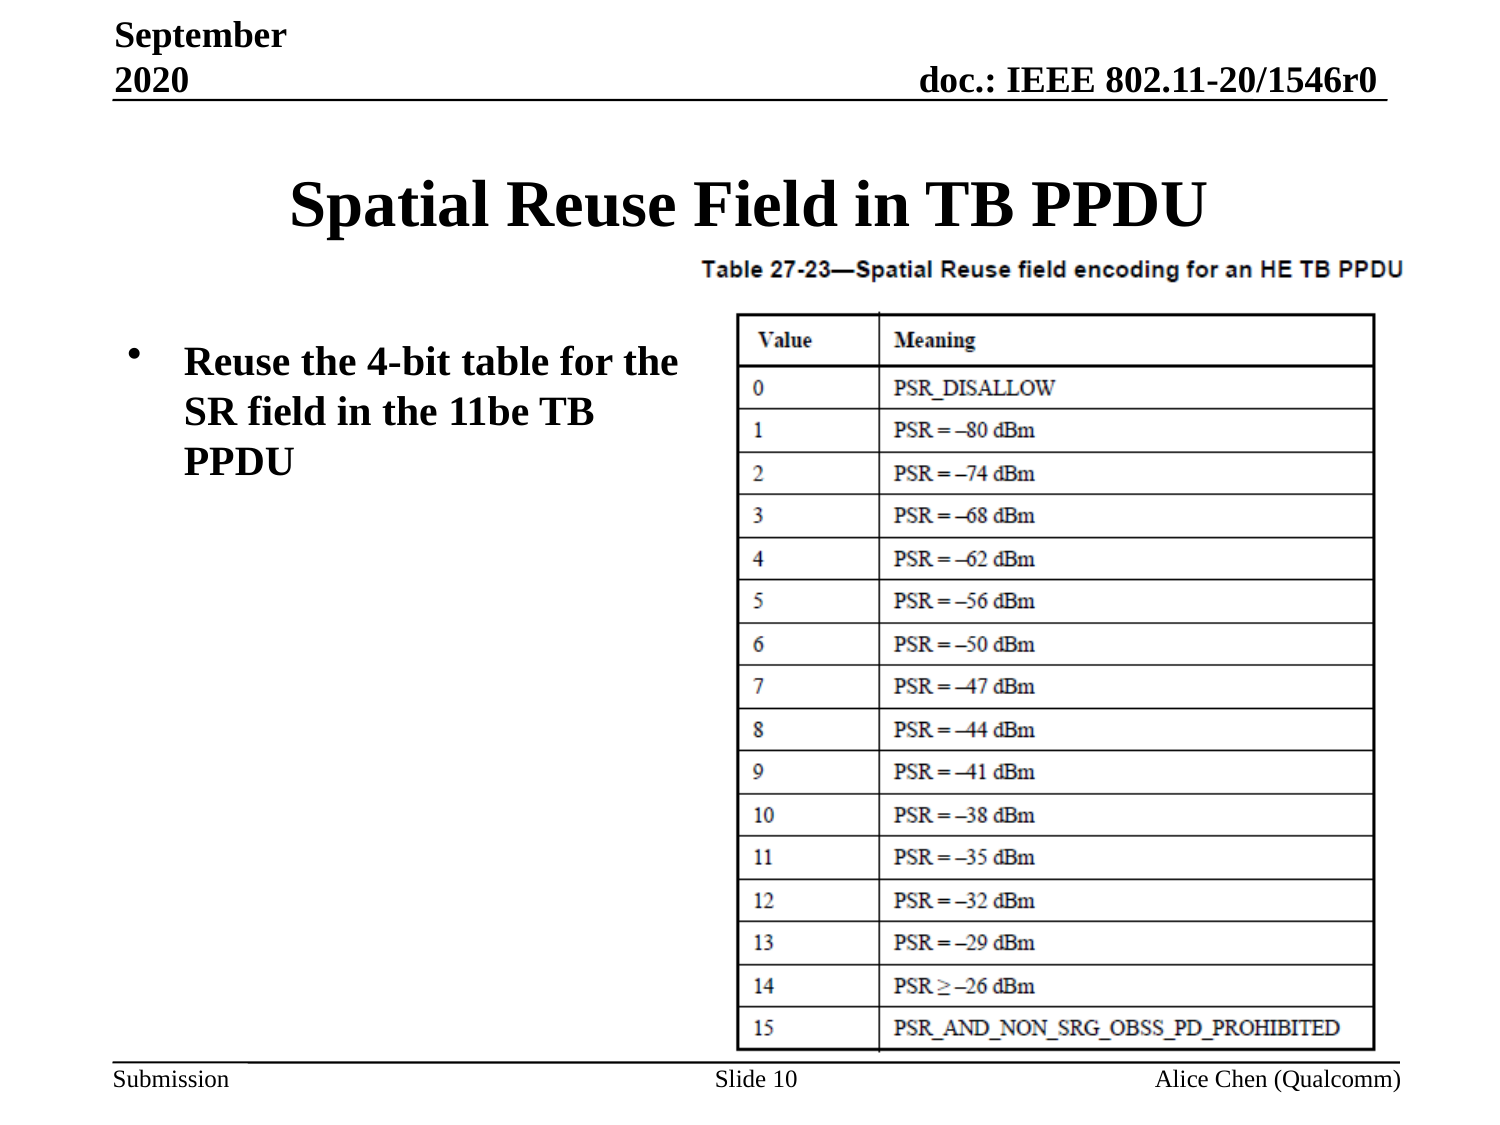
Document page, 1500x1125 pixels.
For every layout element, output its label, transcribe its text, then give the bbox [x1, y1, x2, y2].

picture [699, 256, 1406, 1058]
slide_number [114, 54, 354, 101]
slide_number Slide 10 [712, 1066, 800, 1093]
footer Alice Chen (Qualcomm) [1062, 1066, 1402, 1093]
list Reuse the 4-bit table for the SR field in the 11be TB PPDU [112, 326, 694, 1002]
title Spatial Reuse Field in TB PPDU [112, 112, 1388, 288]
